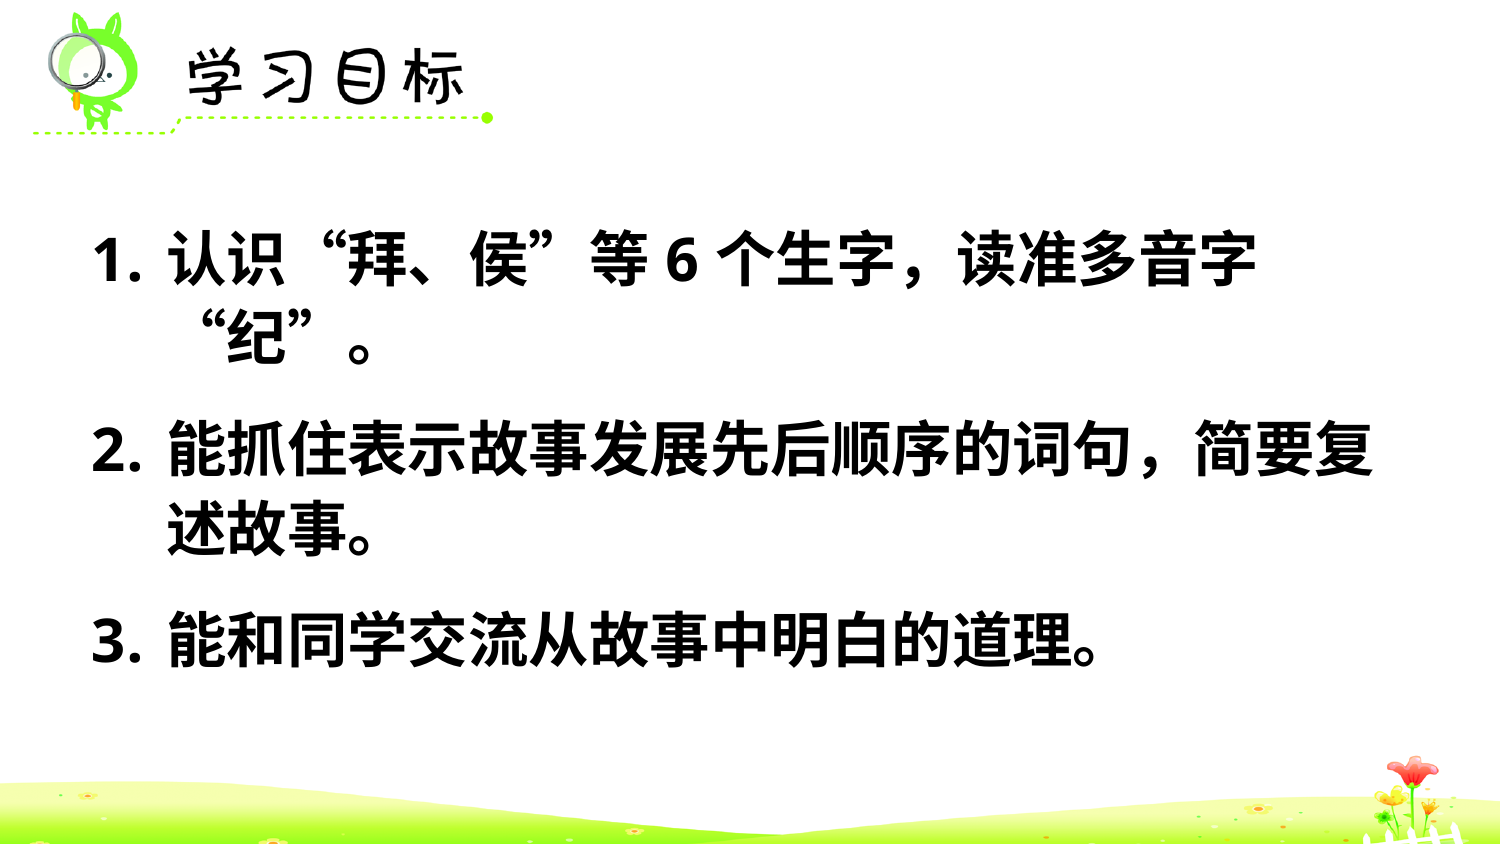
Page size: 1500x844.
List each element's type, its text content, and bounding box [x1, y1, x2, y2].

text_box 认识“拜、侯”等6个生字，读准多音字“纪”。 能抓住表示故事发展先后顺序的词句，简要复述故事。 能和同学交流从故事中明白的道理。 [63, 207, 1437, 680]
picture [0, 0, 1500, 844]
